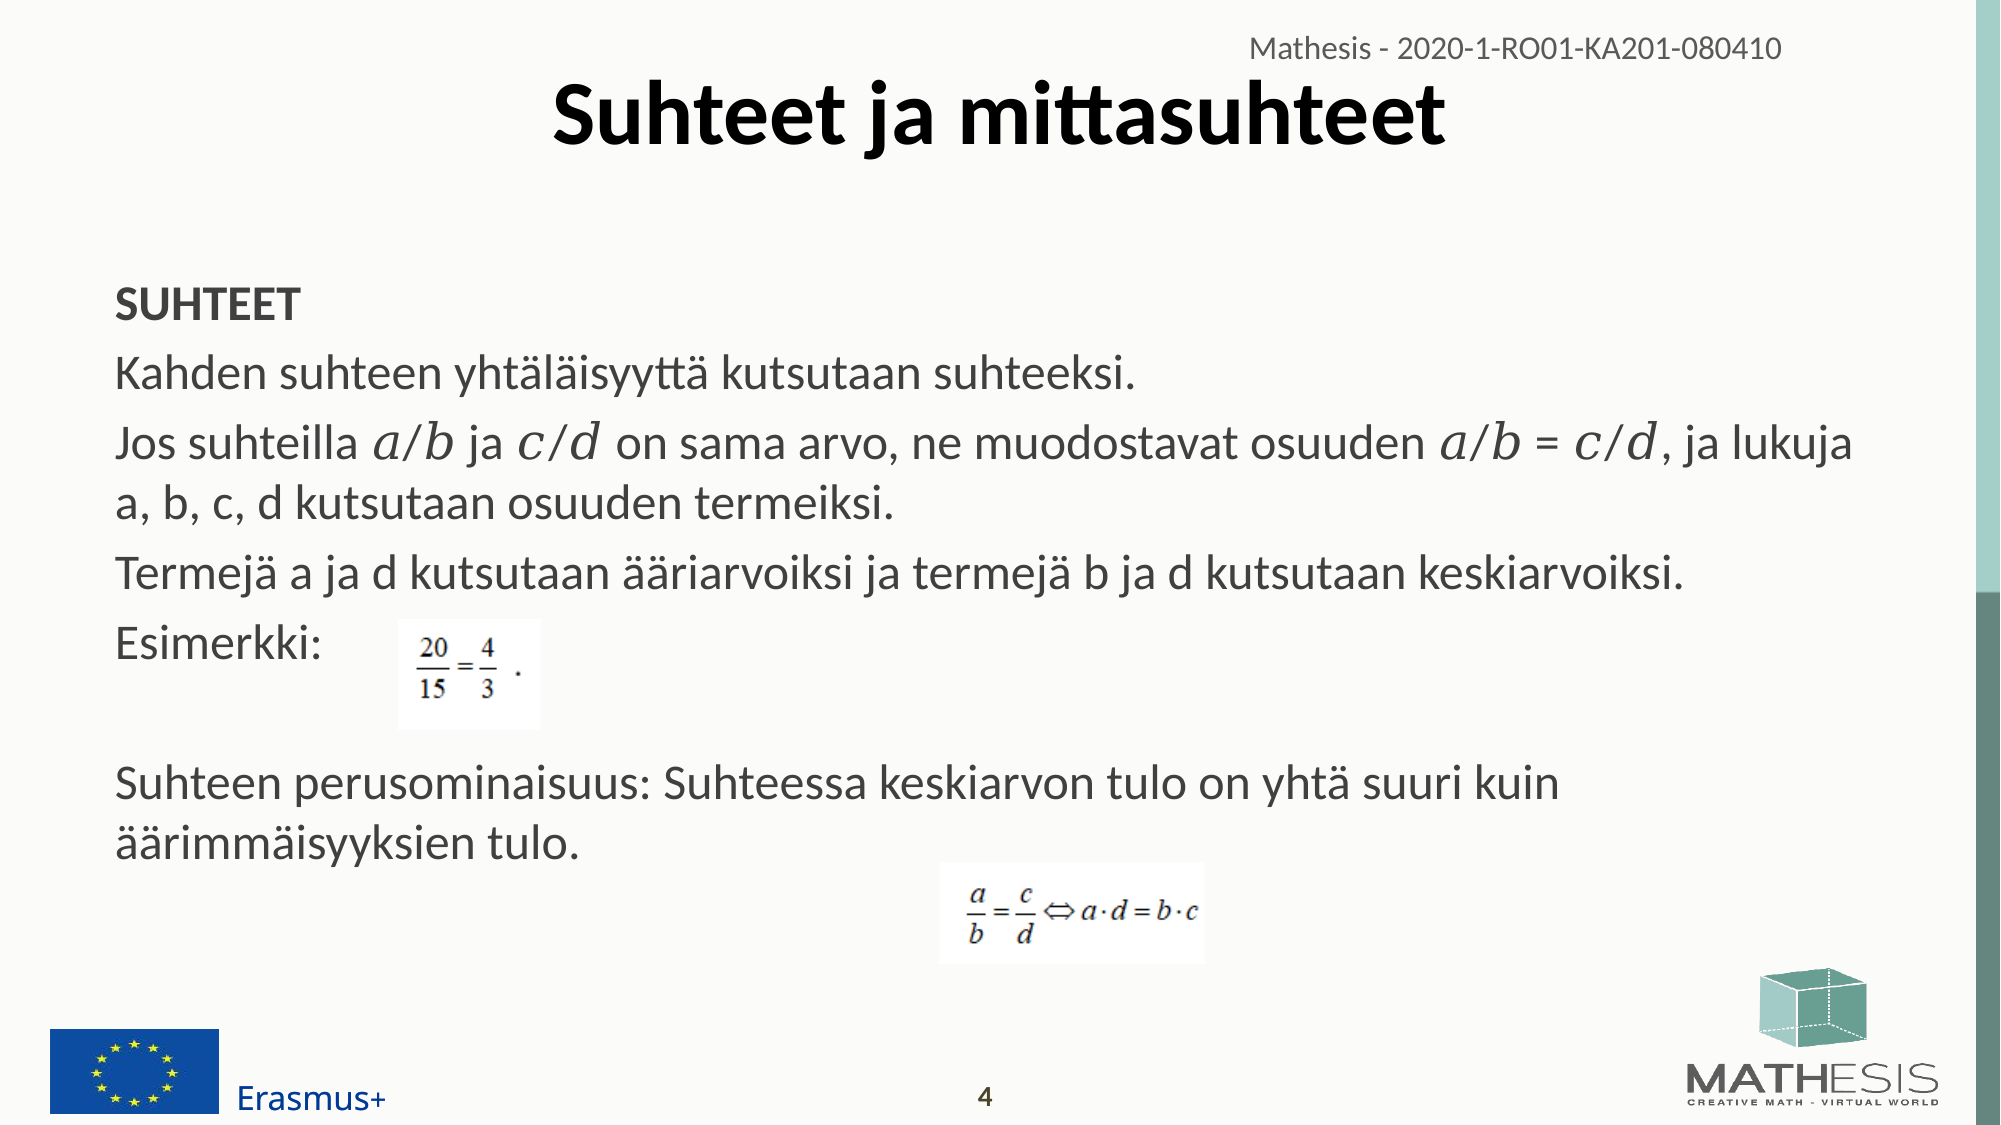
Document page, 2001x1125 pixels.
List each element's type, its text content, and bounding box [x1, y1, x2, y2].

picture [50, 1029, 219, 1114]
picture [398, 619, 542, 730]
list SUHTEET Kahden suhteen yhtäläisyyttä kutsutaan suhteeksi. Jos suhteilla 𝑎/𝑏 ja 𝑐/𝑑 on sama arvo, ne muodostavat osuuden 𝑎/𝑏 = 𝑐/𝑑, ja lukuja a, b, c, d kutsutaan osuuden termeiksi. Termejä a ja d kutsutaan ääriarvoiksi ja termejä b ja d kutsutaan keskiarvoiksi. Esimerkki: Suhteen perusominaisuus: Suhteessa keskiarvon tulo on yhtä suuri kuin äärimmäisyyksien tulo. [99, 262, 1900, 1005]
title Suhteet ja mittasuhteet [99, 45, 1900, 233]
picture [938, 862, 1205, 965]
